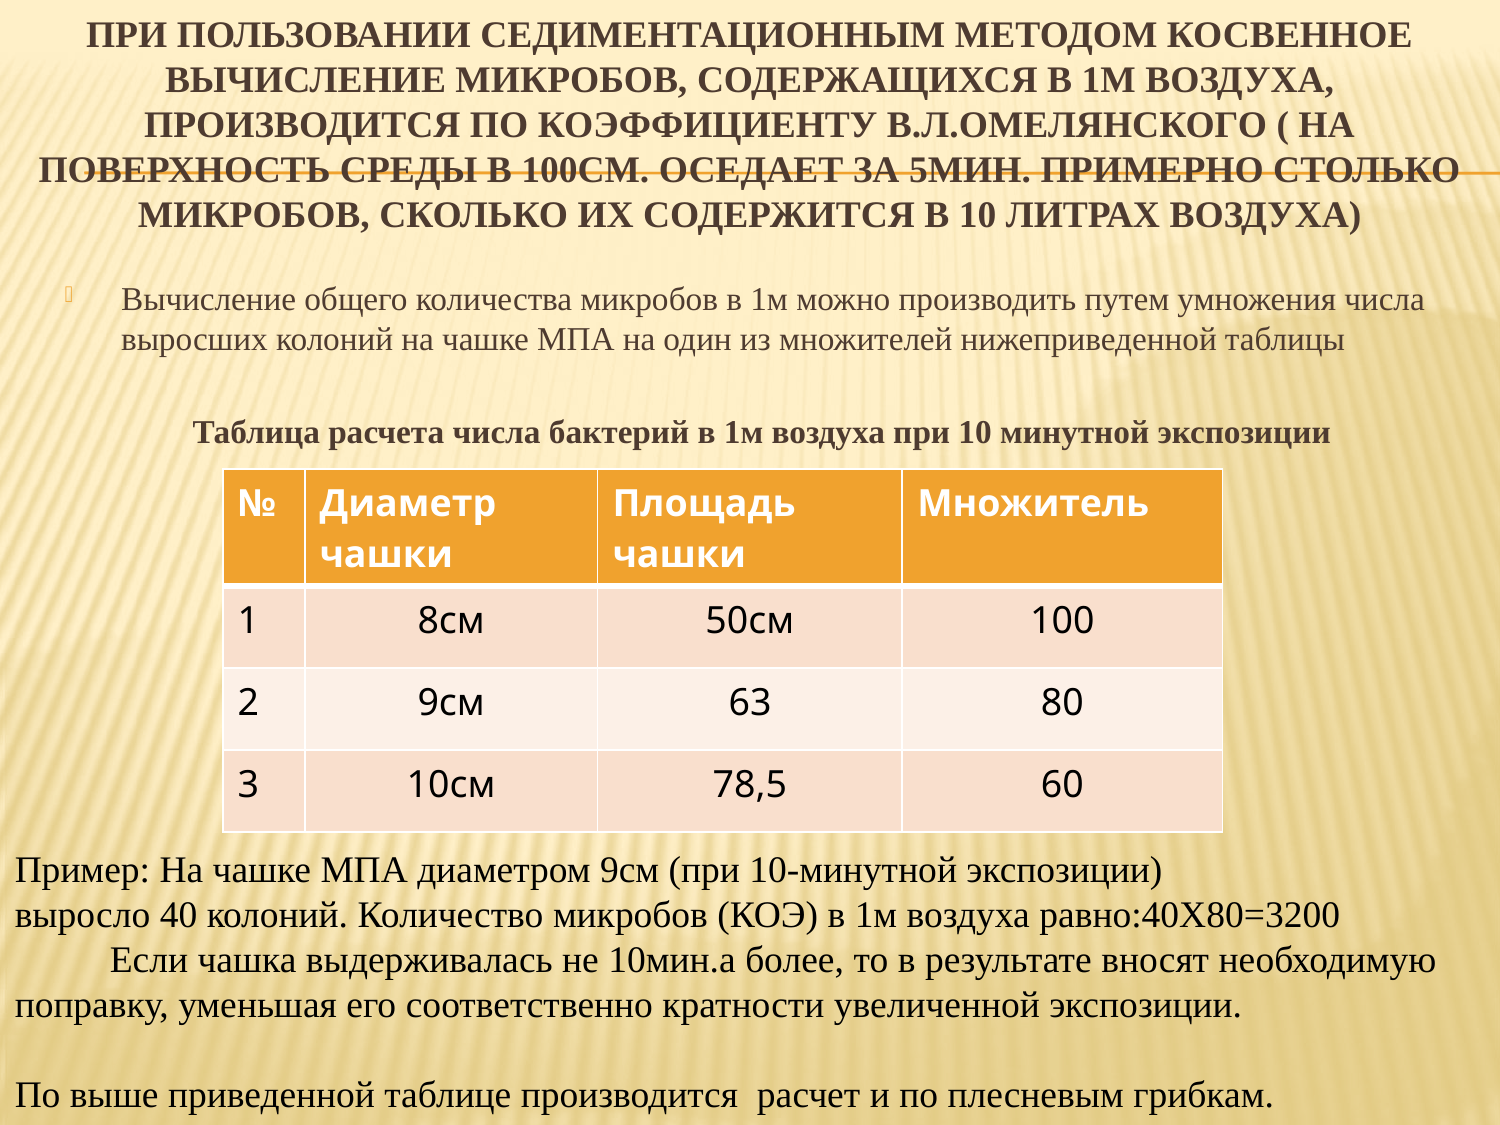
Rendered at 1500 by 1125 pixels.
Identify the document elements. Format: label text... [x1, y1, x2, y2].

table_cell 3 [224, 751, 304, 831]
table_cell 100 [903, 589, 1222, 667]
table_cell 50см [598, 589, 901, 667]
table_cell 9см [306, 669, 597, 749]
table_cell 63 [598, 669, 901, 749]
table_cell 2 [224, 669, 304, 749]
list Вычисление общего количества микробов в 1м можно производить путем умножения числа выросших колоний на чашке МПА на один из множителей нижеприведенной таблицы Таблица расчета числа бактерий в 1м воздуха при 10 минутной экспозиции [50, 269, 1475, 832]
table_header Площадь чашки [598, 470, 901, 583]
table_cell 1 [224, 589, 304, 667]
table_header № [224, 470, 304, 583]
table_cell 78,5 [598, 751, 901, 831]
table_cell 10см [306, 751, 597, 831]
table_cell 60 [903, 751, 1222, 831]
table_cell 80 [903, 669, 1222, 749]
table_cell 8см [306, 589, 597, 667]
table_header Множитель [903, 470, 1222, 583]
text_box Пример: На чашке МПА диаметром 9см (при 10-минутной экспозиции) выросло 40 колоний. Количество микробов (КОЭ) в 1м воздуха равно:40Х80=3200 Если чашка выдерживалась не 10мин.а более, то в результате вносят необходимую поправку, уменьшая его соответственно кратности увеличенной экспозиции. По выше приведенной таблице производится расчет и по плесневым грибкам. [0, 837, 1500, 1122]
title При пользовании седиментационным методом косвенное вычисление микробов, содержащихся в 1м воздуха, производится по коэффициенту В.Л.Омелянского ( на поверхность среды в 100см. Оседает за 5мин. Примерно столько микробов, сколько их содержится в 10 литрах воздуха) [0, 0, 1500, 247]
table_header Диаметр чашки [306, 470, 597, 583]
